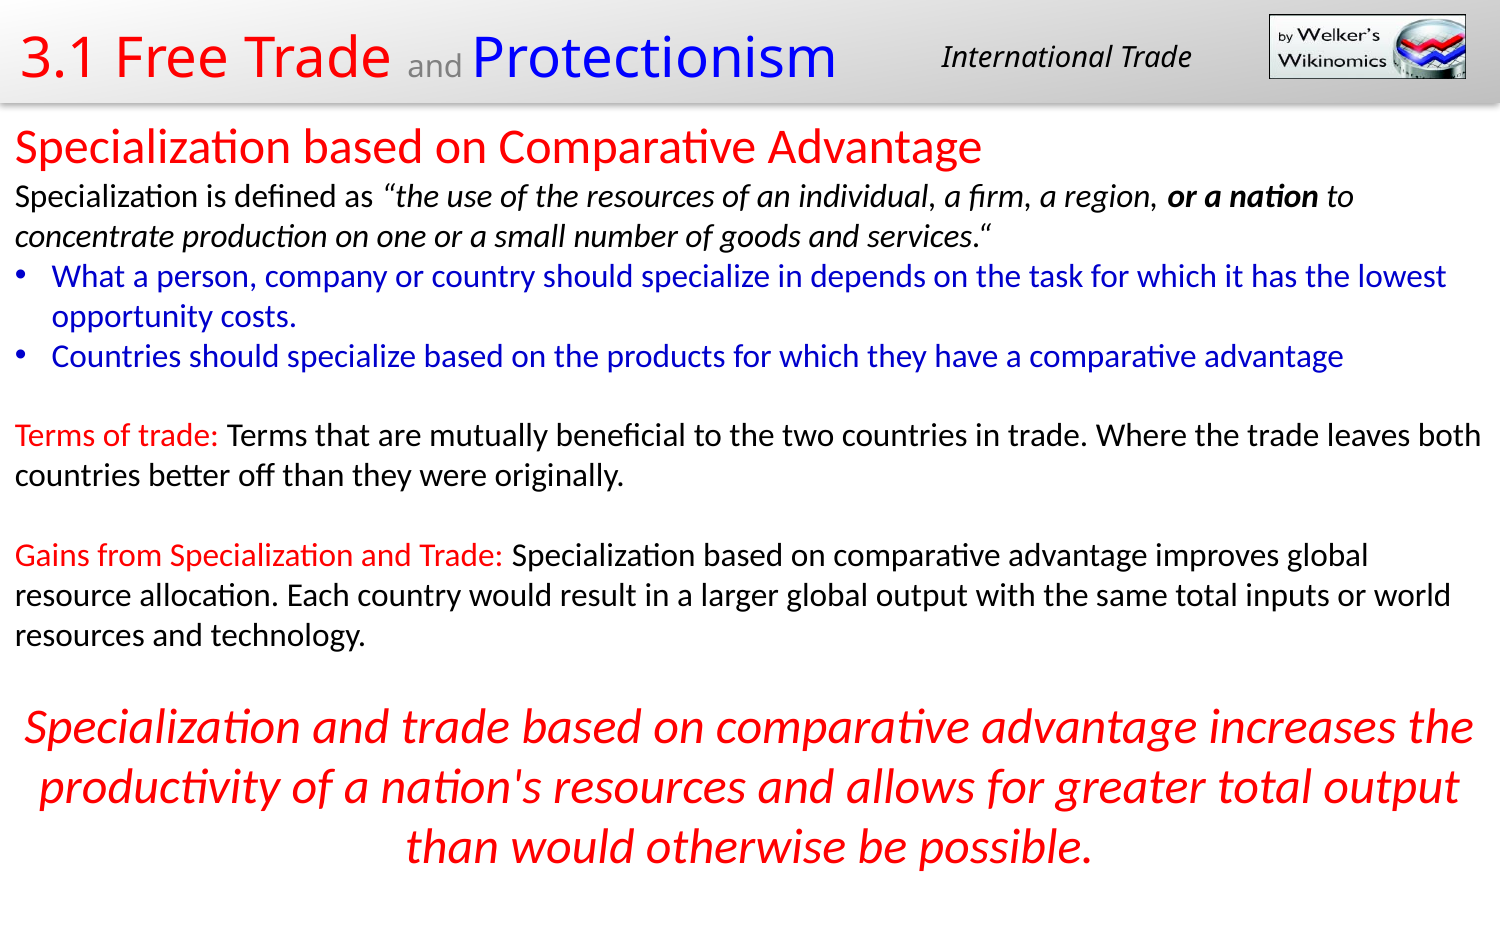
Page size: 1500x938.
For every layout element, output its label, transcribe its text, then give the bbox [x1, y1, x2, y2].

picture [1269, 14, 1466, 79]
text_box Specialization based on Comparative Advantage Specialization is defined as “the use of the resources of an individual, a firm, a region, or a nation to concentrate production on one or a small number of goods and services.“ What a person, company or country should specialize in depends on the task for which it has the lowest opportunity costs. Countries should specialize based on the products for which they have a comparative advantage Terms of trade: Terms that are mutually beneficial to the two countries in trade. Where the trade leaves both countries better off than they were originally. Gains from Specialization and Trade: Specialization based on comparative advantage improves global resource allocation. Each country would result in a larger global output with the same total inputs or world resources and technology. Specialization and trade based on comparative advantage increases the productivity of a nation's resources and allows for greater total output than would otherwise be possible. [0, 106, 1500, 881]
text_box International Trade [829, 30, 1313, 81]
